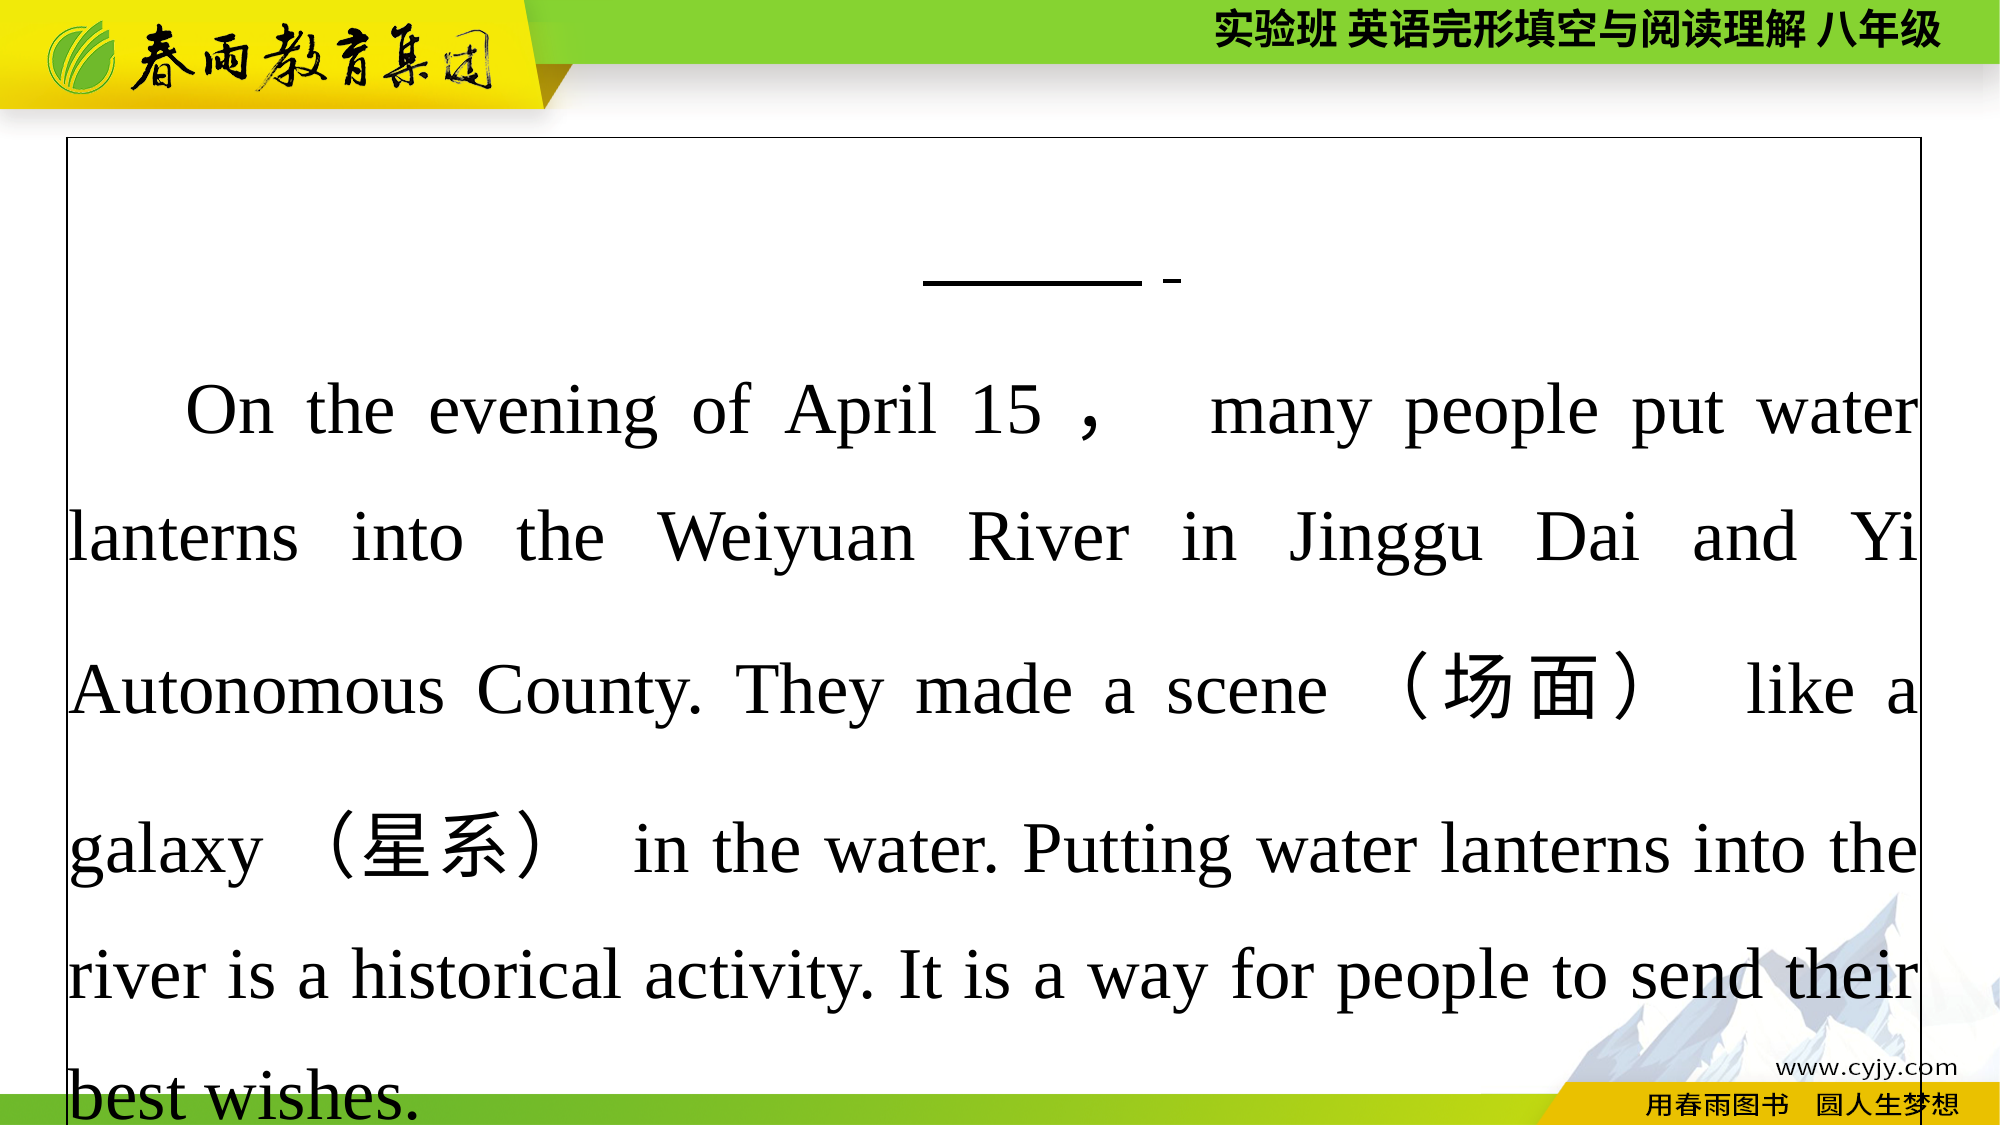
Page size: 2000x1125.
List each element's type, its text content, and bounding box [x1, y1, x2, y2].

table_header , On the evening of April 15， many people put water lanterns into the Weiyuan River in Jinggu Dai and Yi Autonomous County. They made a scene（场面） like a galaxy（星系） in the water. Putting water lanterns into the river is a historical activity. It is a way for people to send their best wishes. [68, 138, 1920, 1125]
picture [0, 0, 2000, 1125]
